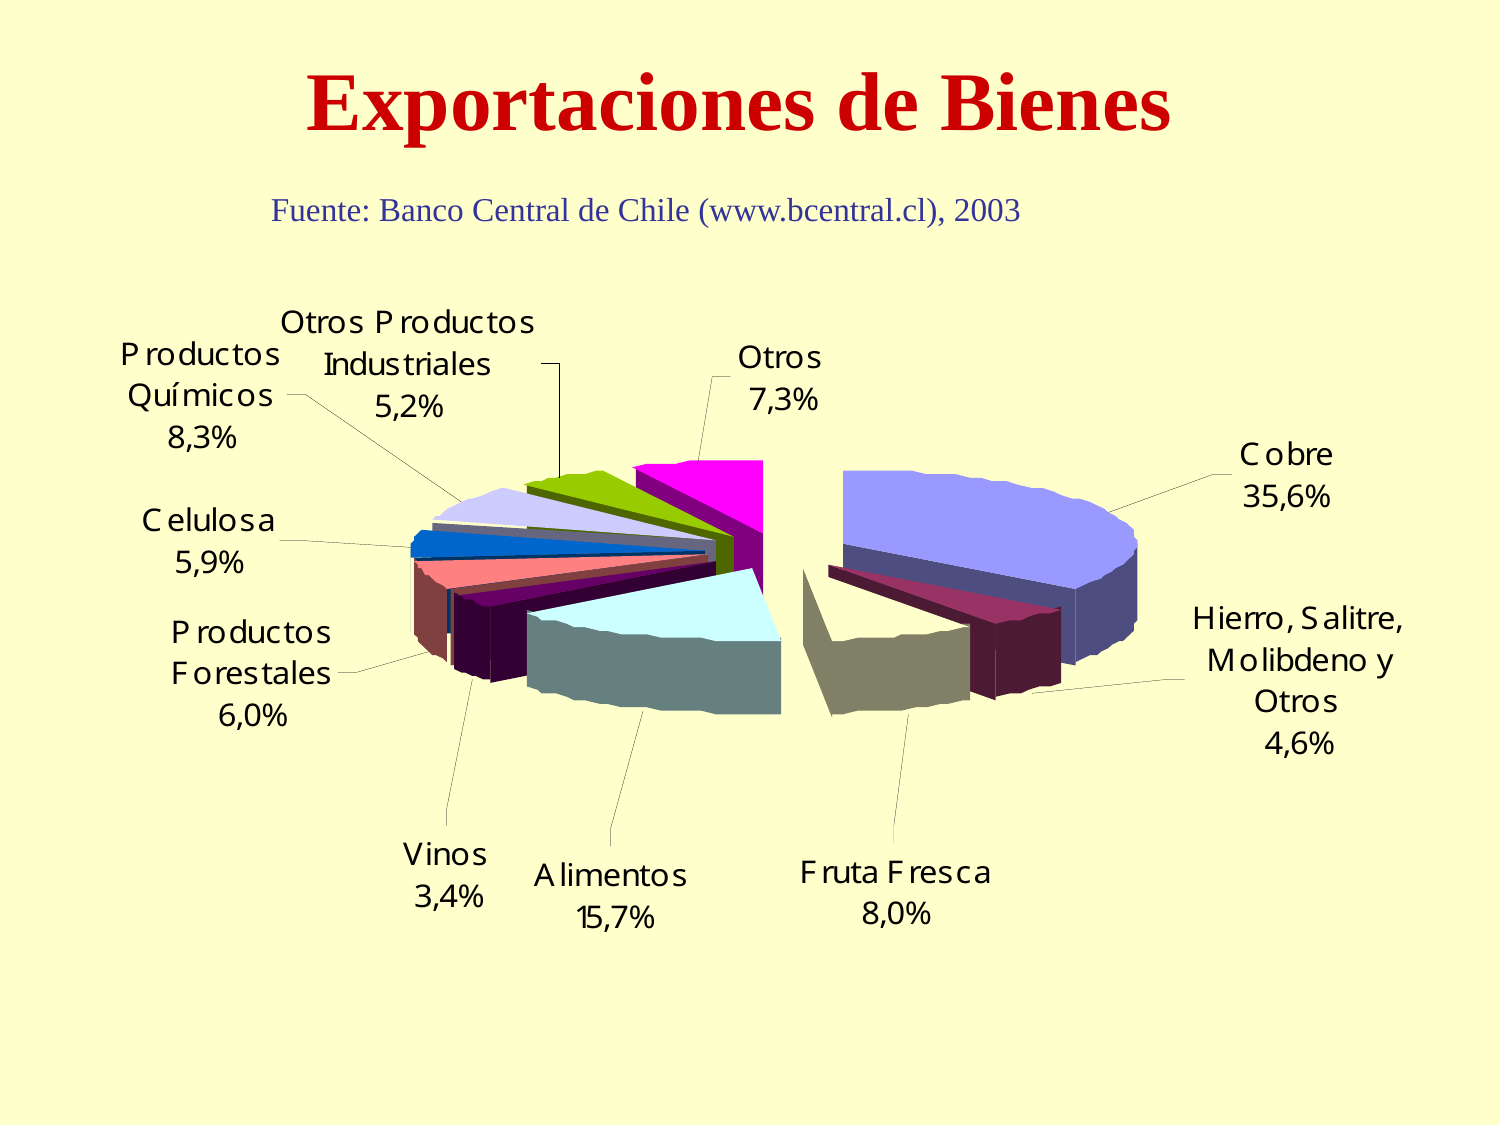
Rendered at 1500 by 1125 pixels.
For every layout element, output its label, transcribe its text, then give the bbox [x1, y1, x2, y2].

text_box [35, 192, 1454, 1077]
title Exportaciones de Bienes [124, 0, 1401, 124]
list Fuente: Banco Central de Chile (www.bcentral.cl), 2003 [0, 124, 1463, 863]
